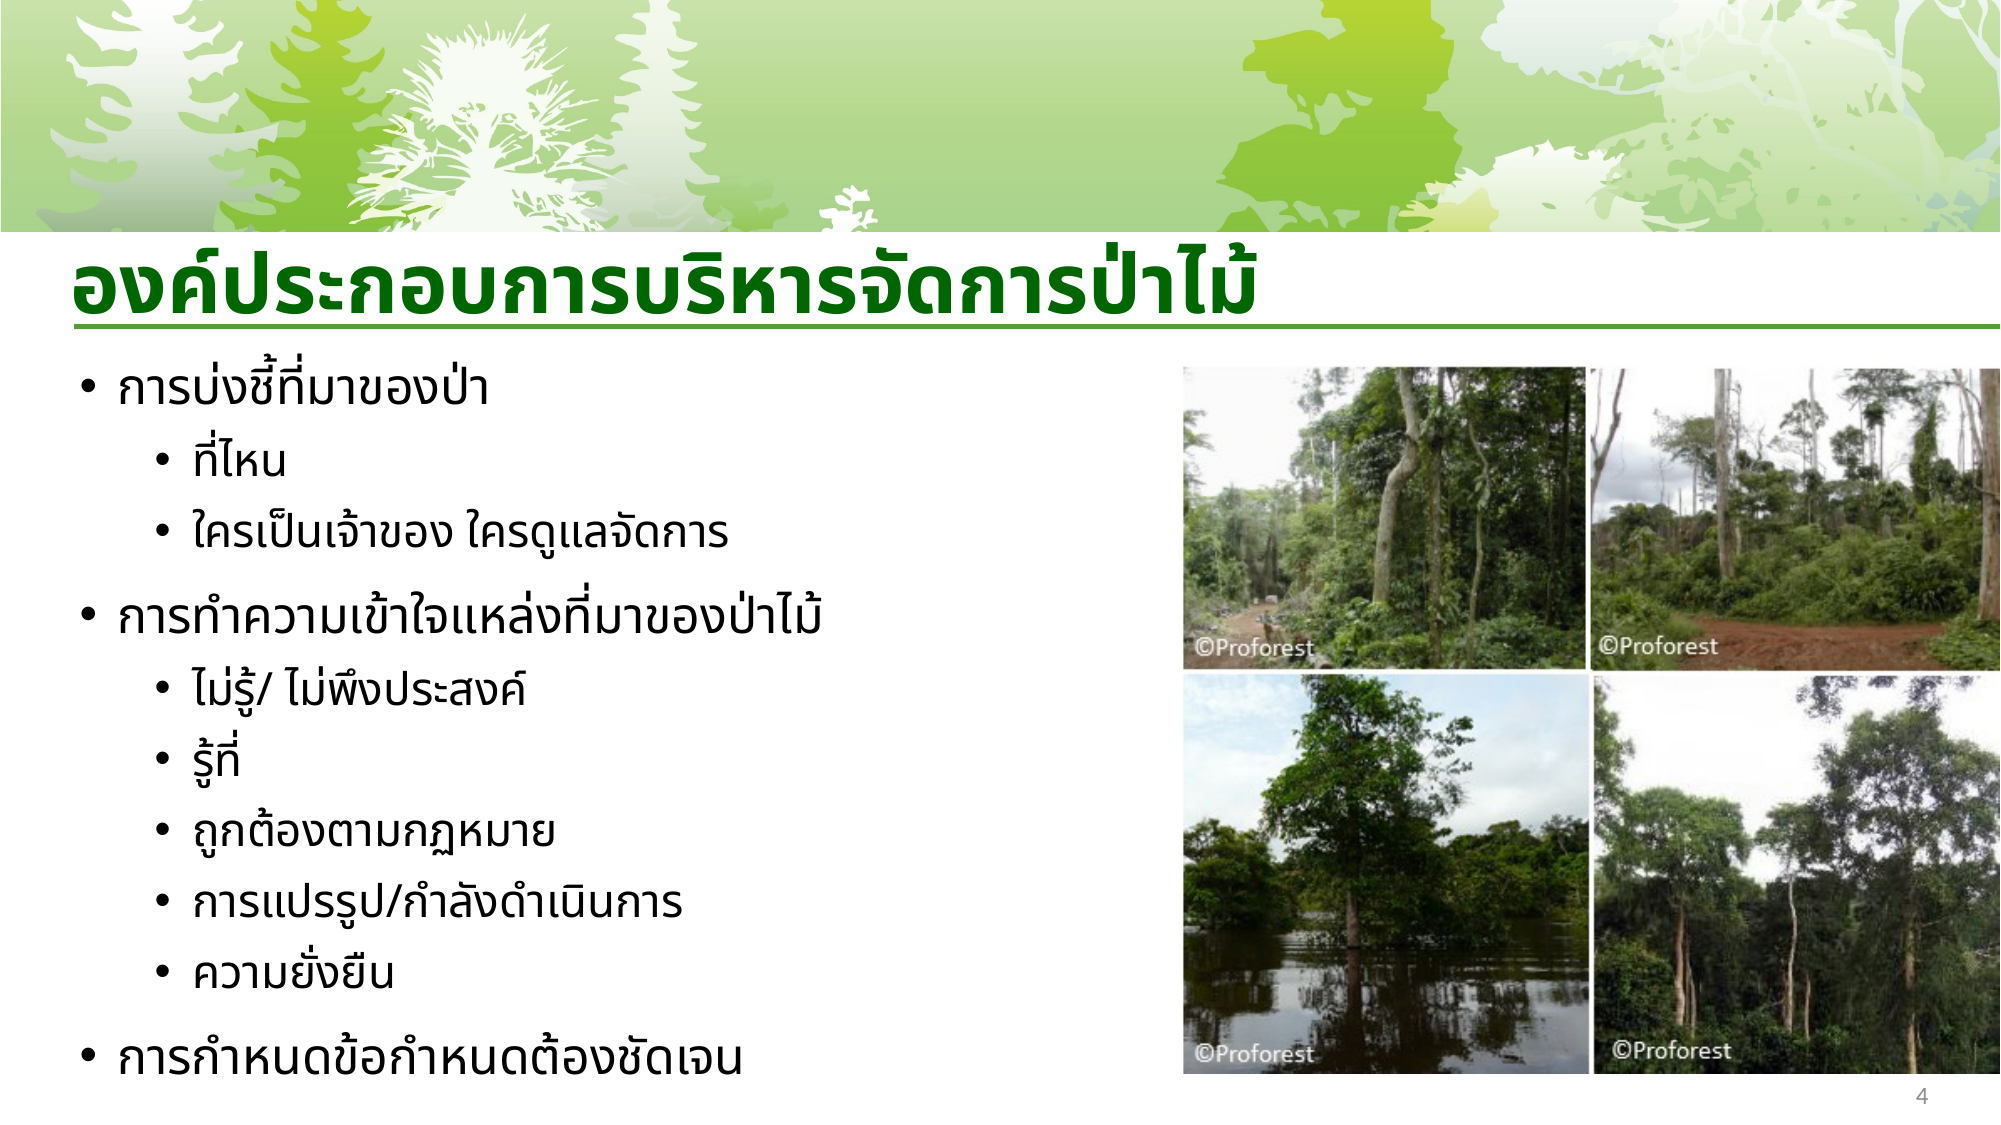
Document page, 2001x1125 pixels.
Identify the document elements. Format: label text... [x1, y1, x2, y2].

title องค์ประกอบการบริหารจัดการป่าไม้ [55, 192, 1406, 381]
slide_number 4 [1493, 1074, 1944, 1125]
picture [1182, 364, 2000, 1074]
picture [0, 0, 2000, 232]
list การบ่งชี้ที่มาของป่า ที่ไหน ใครเป็นเจ้าของ ใครดูแลจัดการ การทำความเข้าใจแหล่งที่มาของป่าไม้ ไม่รู้/ ไม่พึงประสงค์ รู้ที่ ถูกต้องตามกฏหมาย การแปรรูป/กำลังดำเนินการ ความยั่งยืน การกำหนดข้อกำหนดต้องชัดเจน [64, 341, 1159, 1085]
